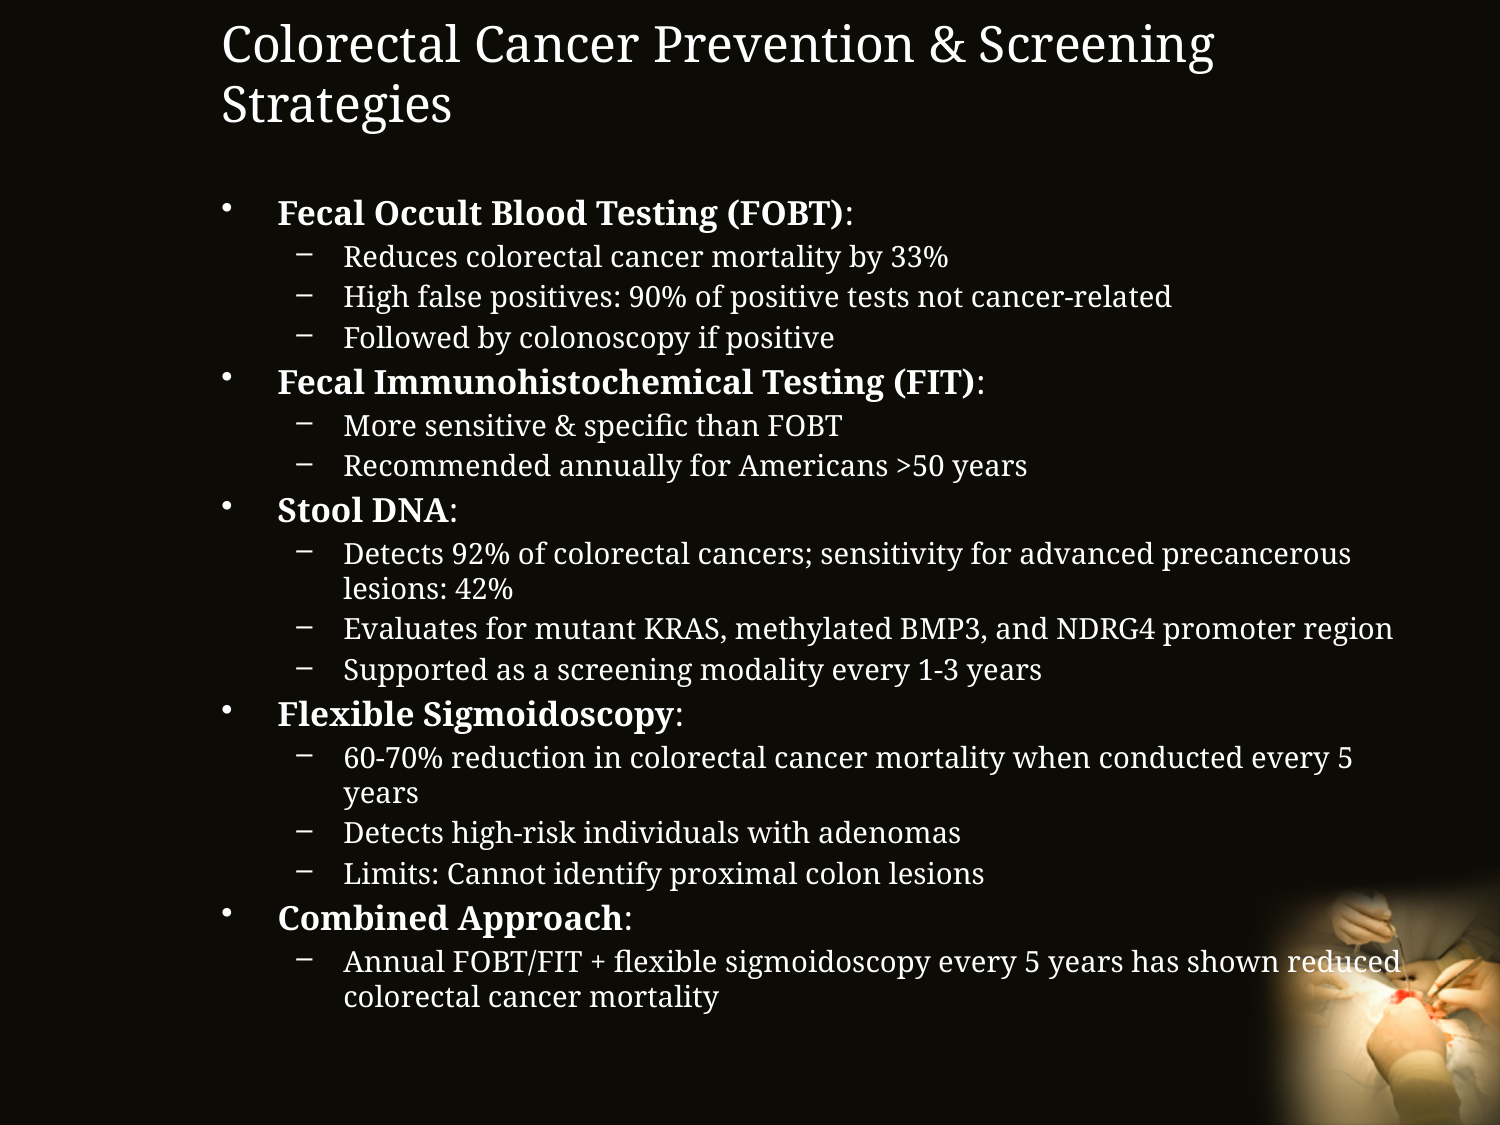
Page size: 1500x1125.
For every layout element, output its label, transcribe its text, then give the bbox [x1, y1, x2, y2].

list Fecal Occult Blood Testing (FOBT): Reduces colorectal cancer mortality by 33% High false positives: 90% of positive tests not cancer-related Followed by colonoscopy if positive Fecal Immunohistochemical Testing (FIT): More sensitive & specific than FOBT Recommended annually for Americans >50 years Stool DNA: Detects 92% of colorectal cancers; sensitivity for advanced precancerous lesions: 42% Evaluates for mutant KRAS, methylated BMP3, and NDRG4 promoter region Supported as a screening modality every 1-3 years Flexible Sigmoidoscopy: 60-70% reduction in colorectal cancer mortality when conducted every 5 years Detects high-risk individuals with adenomas Limits: Cannot identify proximal colon lesions Combined Approach: Annual FOBT/FIT + flexible sigmoidoscopy every 5 years has shown reduced colorectal cancer mortality [206, 184, 1436, 1059]
title Colorectal Cancer Prevention & Screening Strategies [206, 30, 1377, 115]
picture [0, 0, 1500, 1125]
